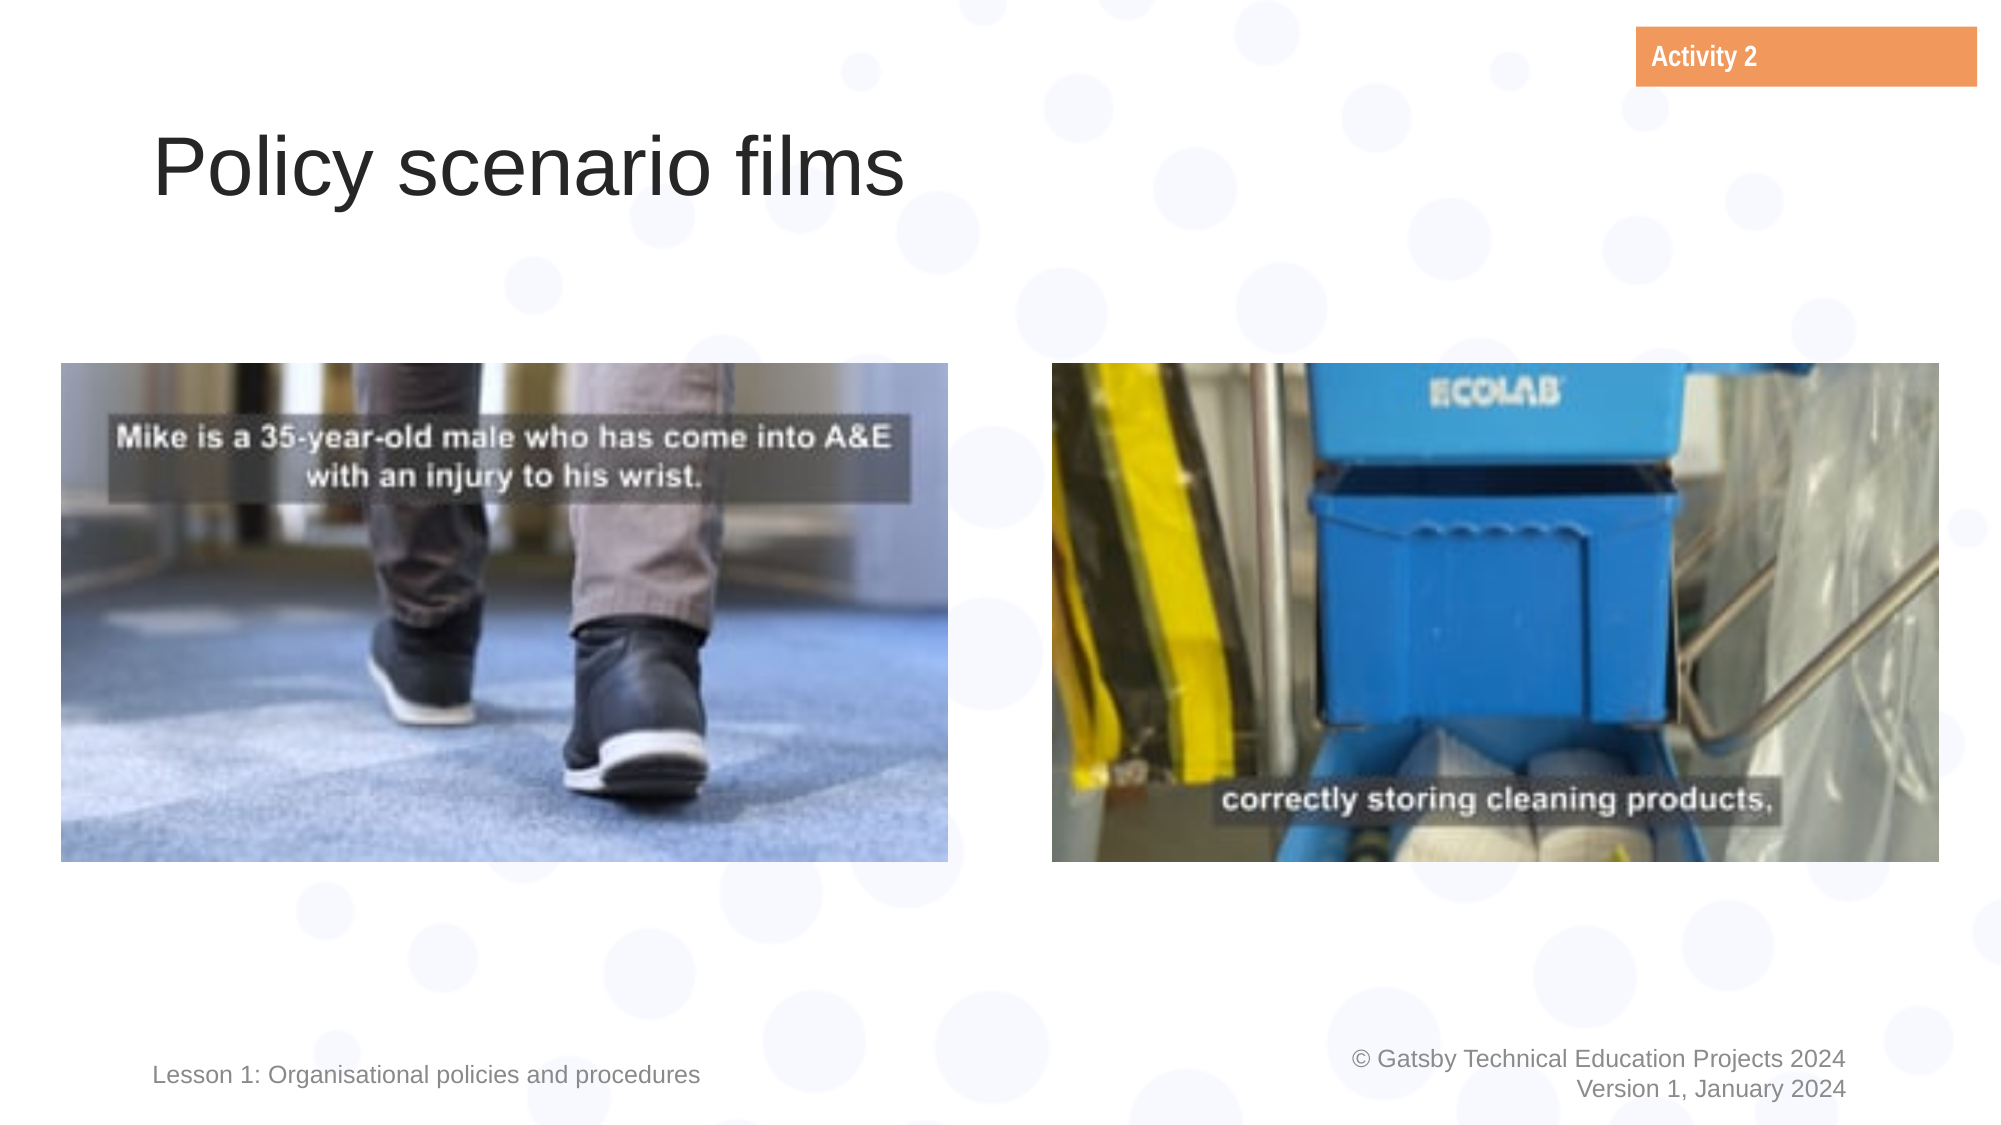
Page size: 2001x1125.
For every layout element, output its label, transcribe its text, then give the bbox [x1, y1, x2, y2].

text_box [1051, 362, 1939, 863]
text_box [60, 362, 949, 863]
list Activity 2 [1636, 26, 1978, 87]
list Lesson 1: Organisational policies and procedures [137, 1042, 829, 1103]
title Policy scenario films [137, 59, 1863, 278]
